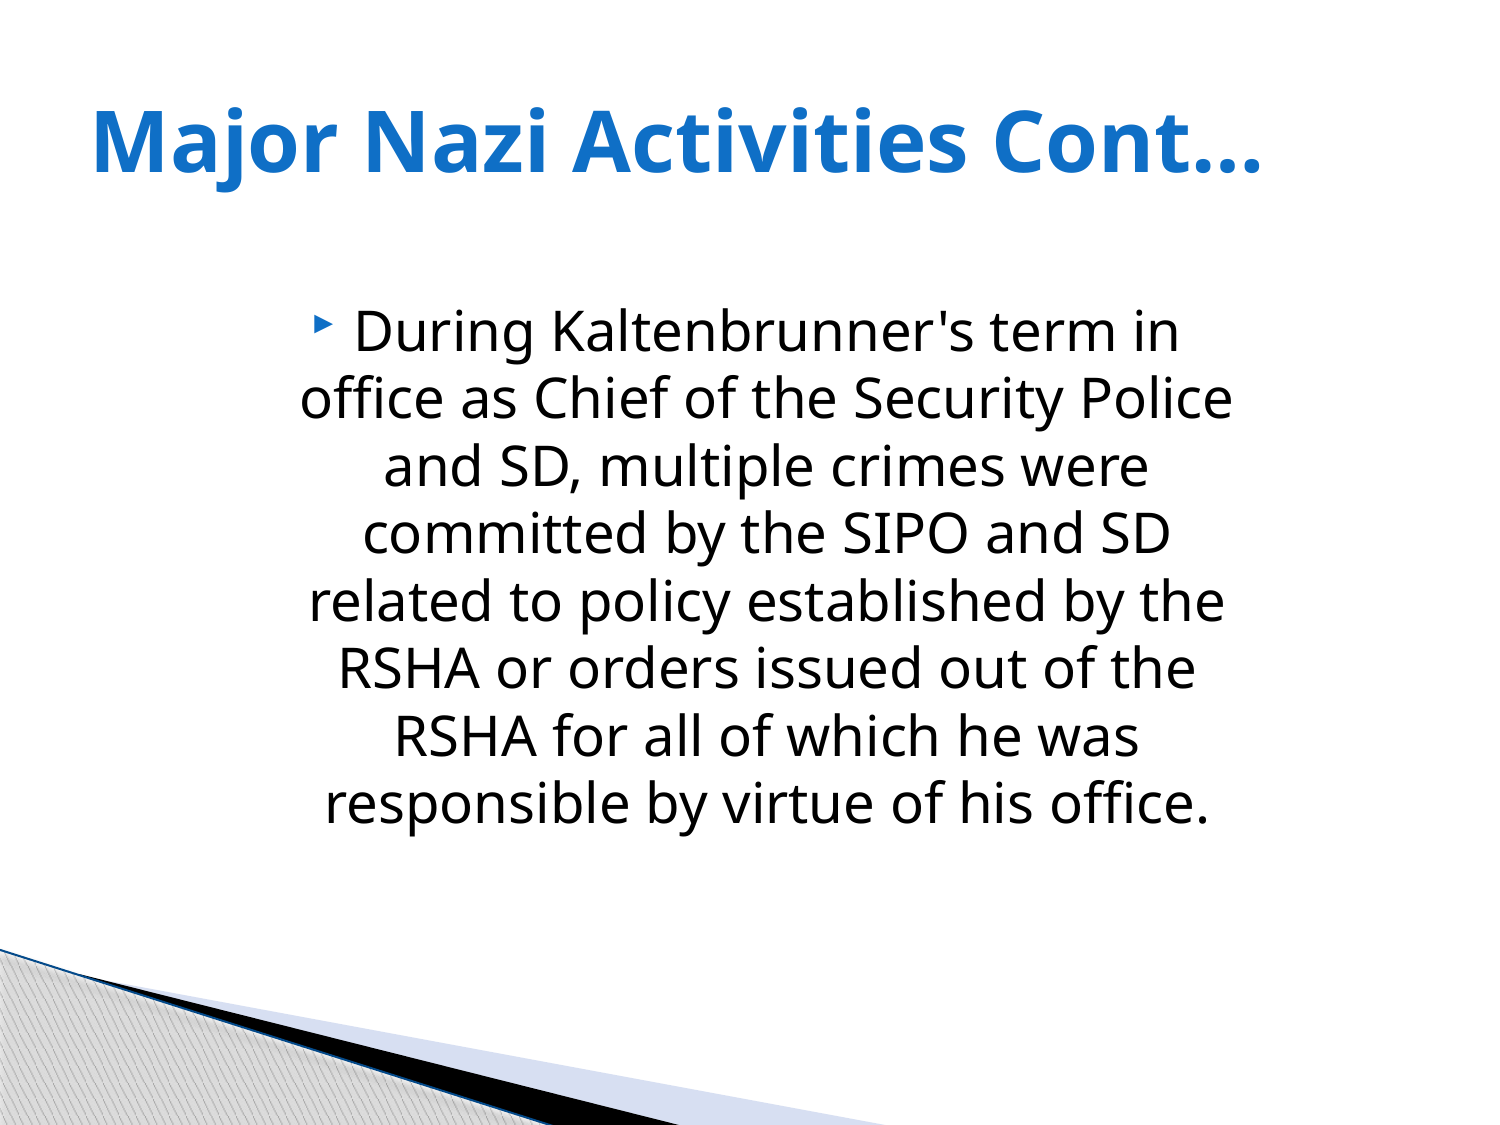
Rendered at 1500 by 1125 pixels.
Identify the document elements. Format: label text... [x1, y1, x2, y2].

title Major Nazi Activities Cont… [75, 45, 1425, 233]
list During Kaltenbrunner's term in office as Chief of the Security Police and SD, multiple crimes were committed by the SIPO and SD related to policy established by the RSHA or orders issued out of the RSHA for all of which he was responsible by virtue of his office. [200, 287, 1275, 1030]
